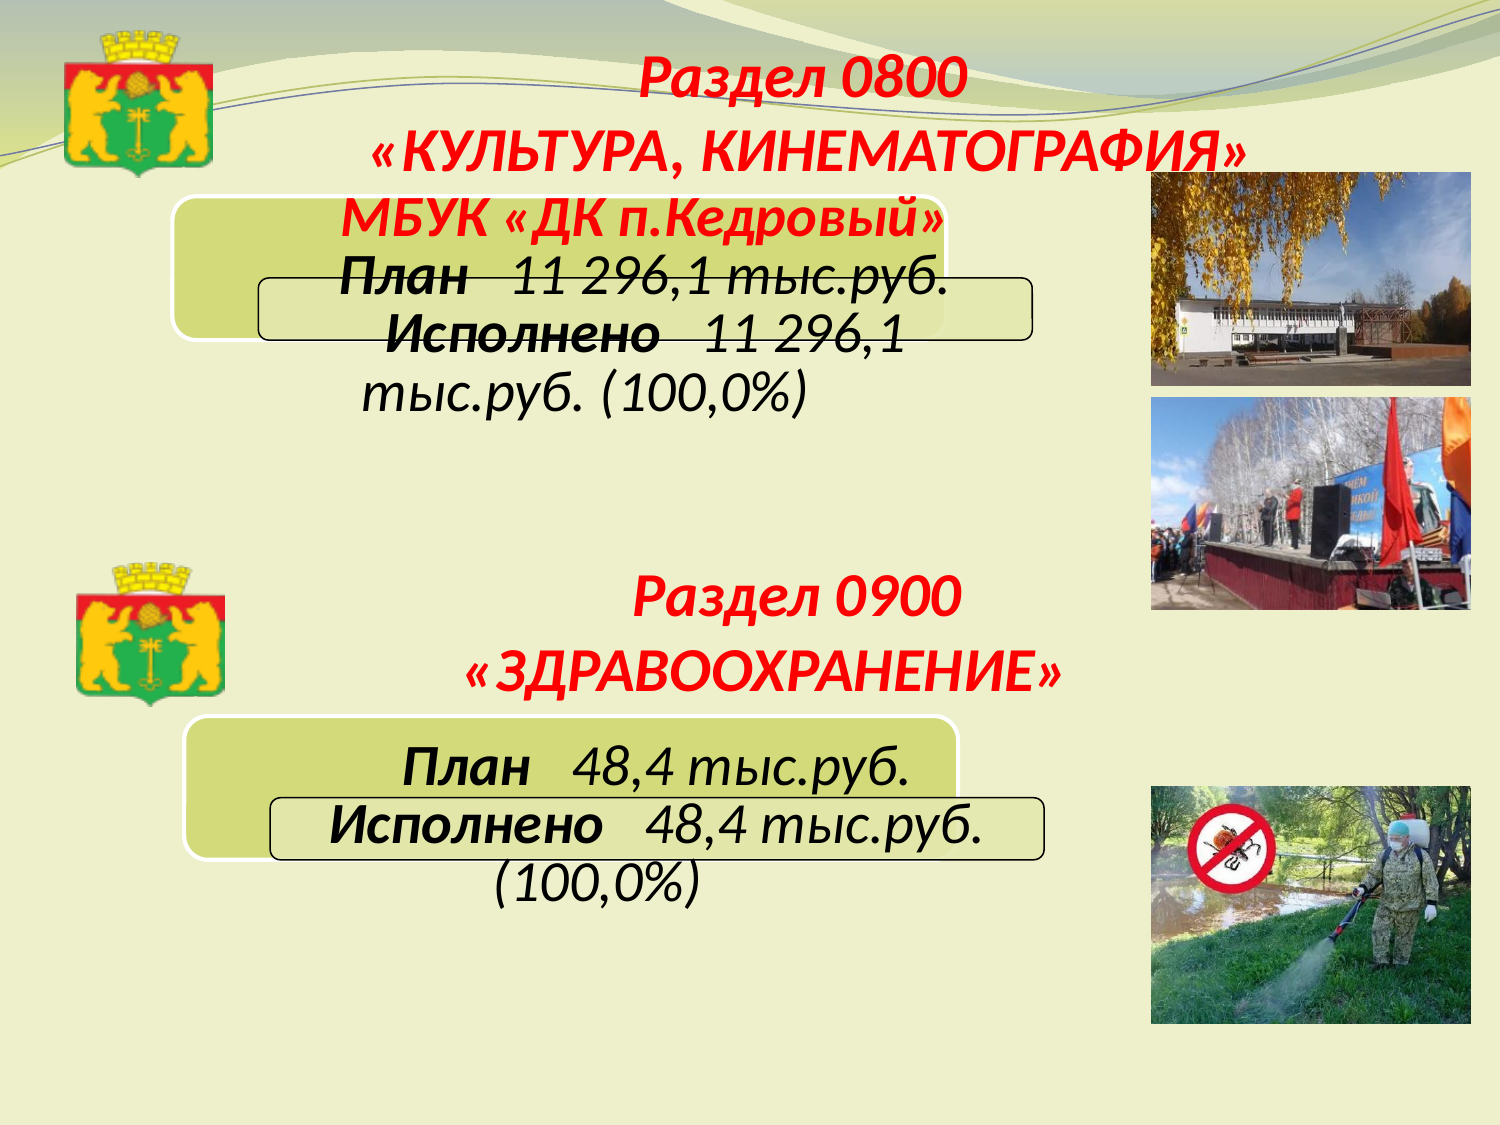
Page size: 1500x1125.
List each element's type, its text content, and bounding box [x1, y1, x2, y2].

picture [64, 30, 213, 178]
picture [1151, 396, 1471, 610]
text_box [76, 715, 1152, 1048]
text_box Раздел 0800 «КУЛЬТУРА, КИНЕМАТОГРАФИЯ» [213, 30, 1471, 185]
picture [1151, 172, 1471, 386]
text_box Раздел 0900 «ЗДРАВООХРАНЕНИЕ» [76, 550, 1465, 705]
picture [76, 562, 225, 707]
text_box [64, 196, 1140, 528]
picture [1151, 786, 1471, 1024]
